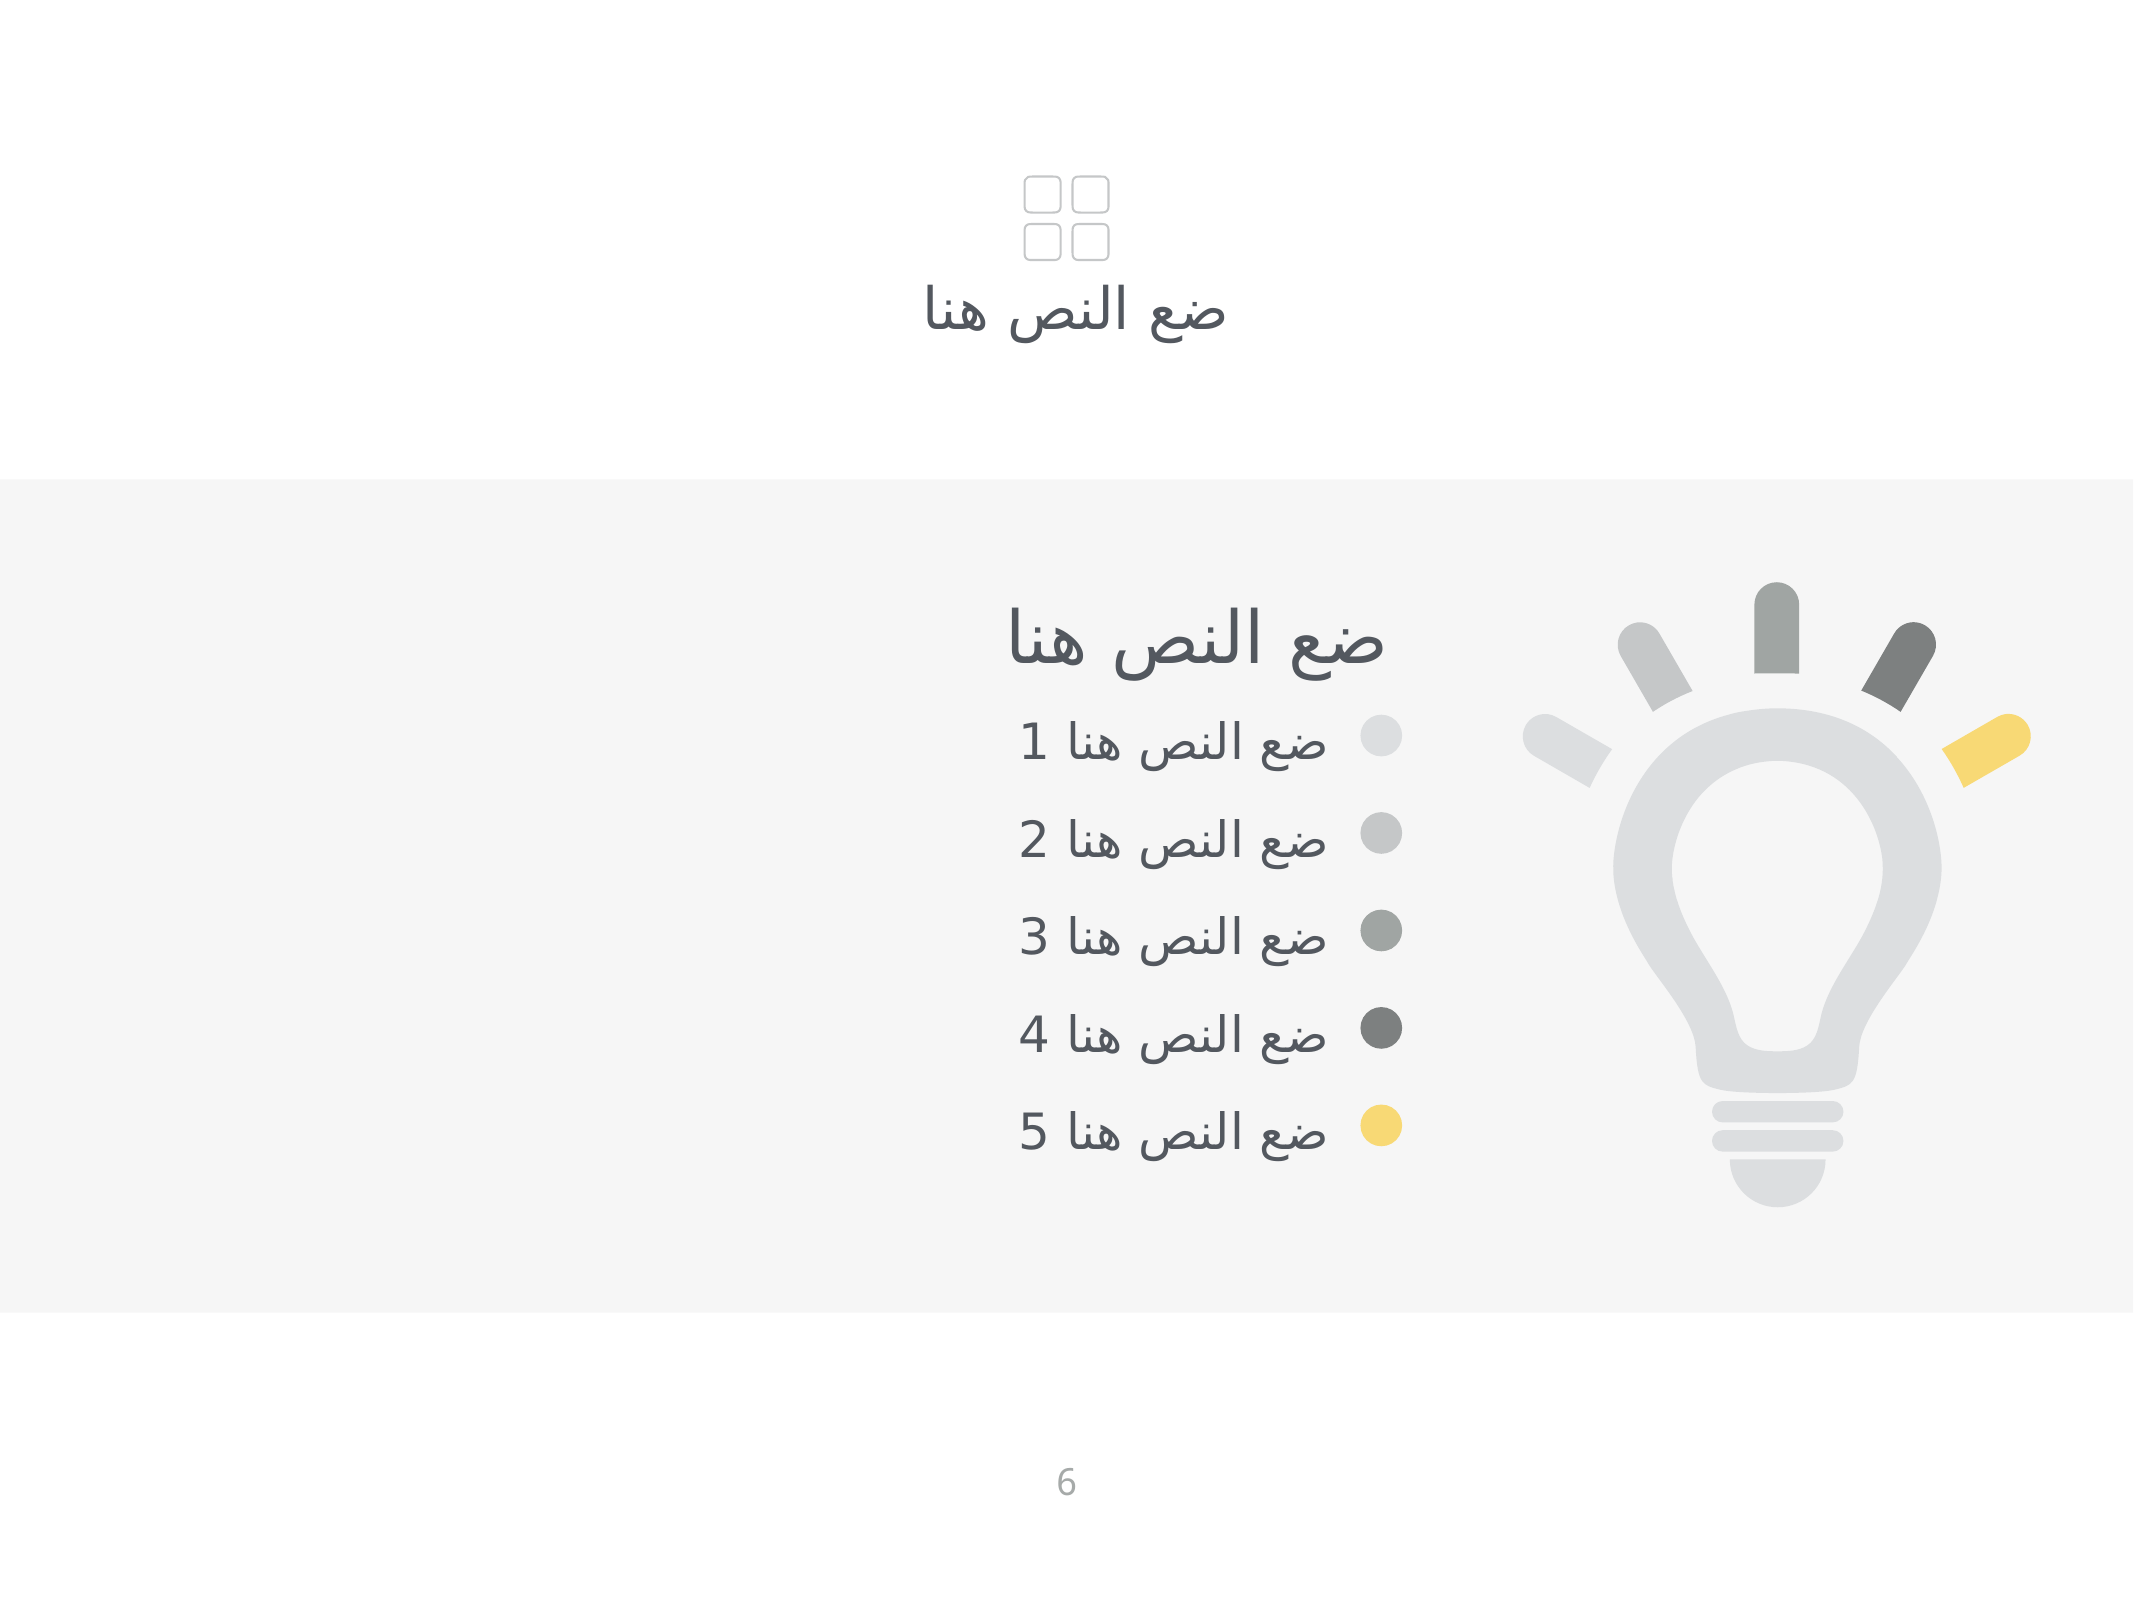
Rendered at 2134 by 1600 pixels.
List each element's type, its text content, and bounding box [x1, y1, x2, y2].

list ضع النص هنا 1 [140, 708, 1330, 772]
list ضع النص هنا 4 [140, 1000, 1330, 1064]
list ضع النص هنا 3 [140, 903, 1330, 967]
list ضع النص هنا 2 [140, 805, 1330, 869]
list ضع النص هنا [803, 279, 1330, 333]
slide_number 6 [1055, 1457, 1078, 1511]
title ضع النص هنا [138, 582, 1390, 679]
list ضع النص هنا 5 [140, 1098, 1330, 1161]
